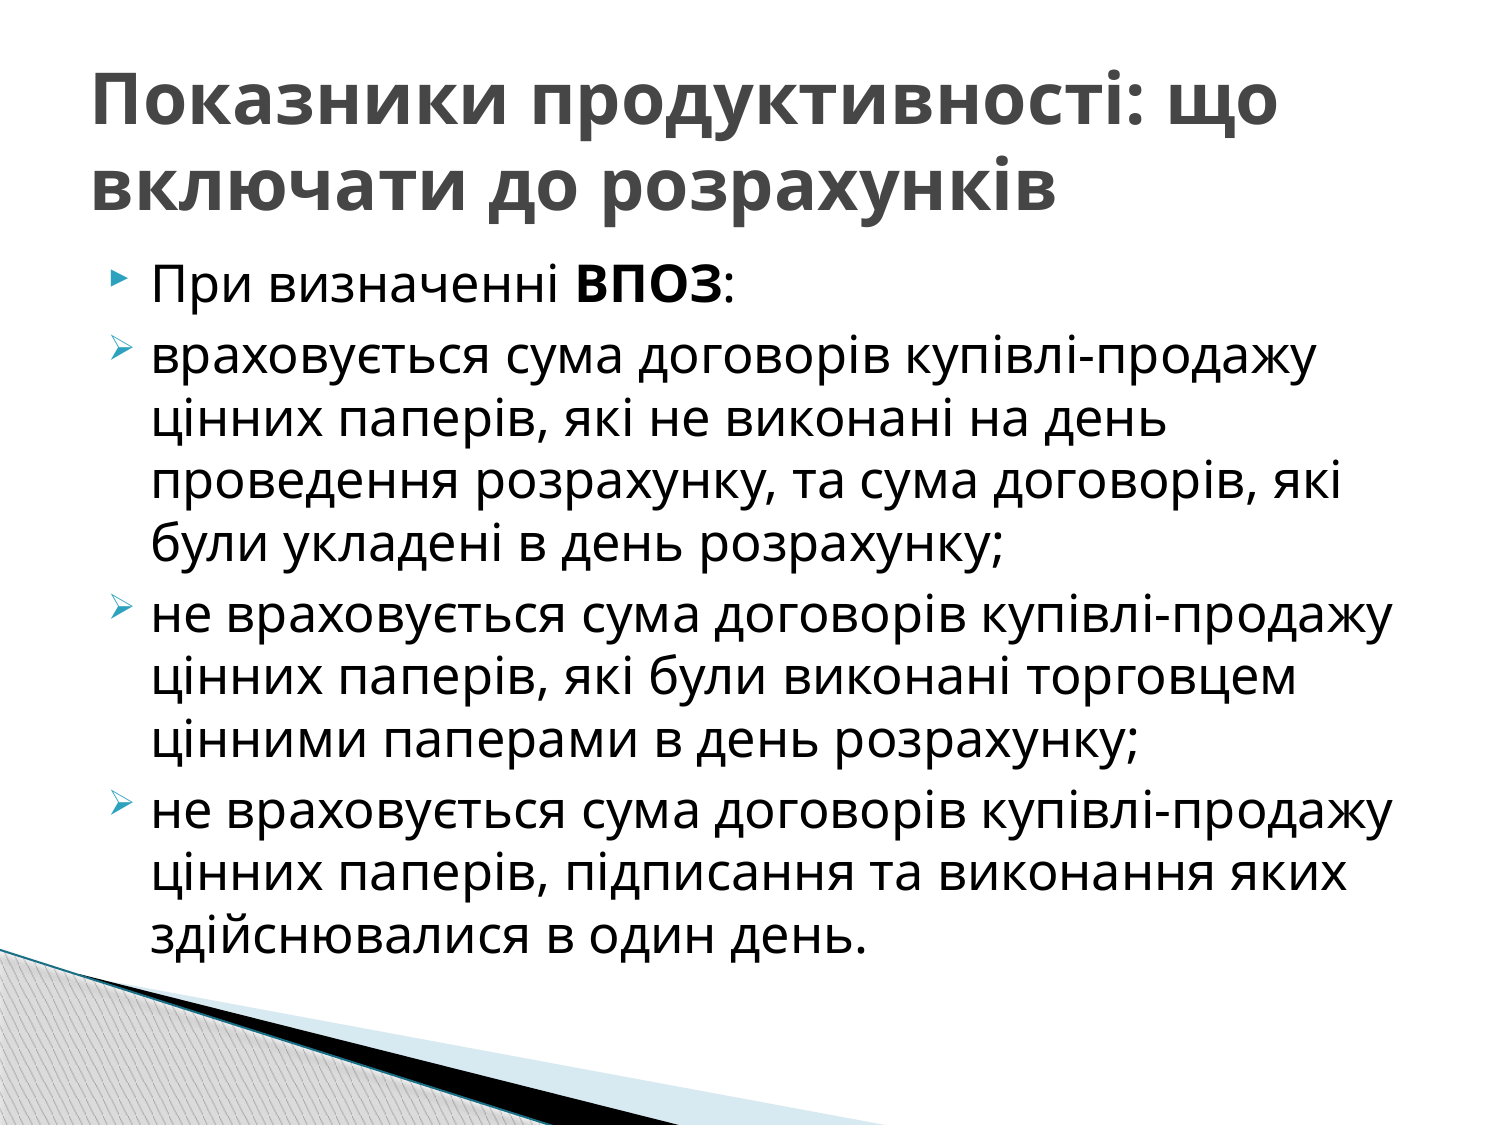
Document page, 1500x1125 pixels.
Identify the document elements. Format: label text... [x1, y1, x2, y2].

title Показники продуктивності: що включати до розрахунків [75, 45, 1425, 233]
list При визначенні ВПОЗ: враховується сума договорів купівлі-продажу цінних паперів, які не виконані на день проведення розрахунку, та сума договорів, які були укладені в день розрахунку; не враховується сума договорів купівлі-продажу цінних паперів, які були виконані торговцем цінними паперами в день розрахунку; не враховується сума договорів купівлі-продажу цінних паперів, підписання та виконання яких здійснювалися в один день. [75, 243, 1425, 986]
